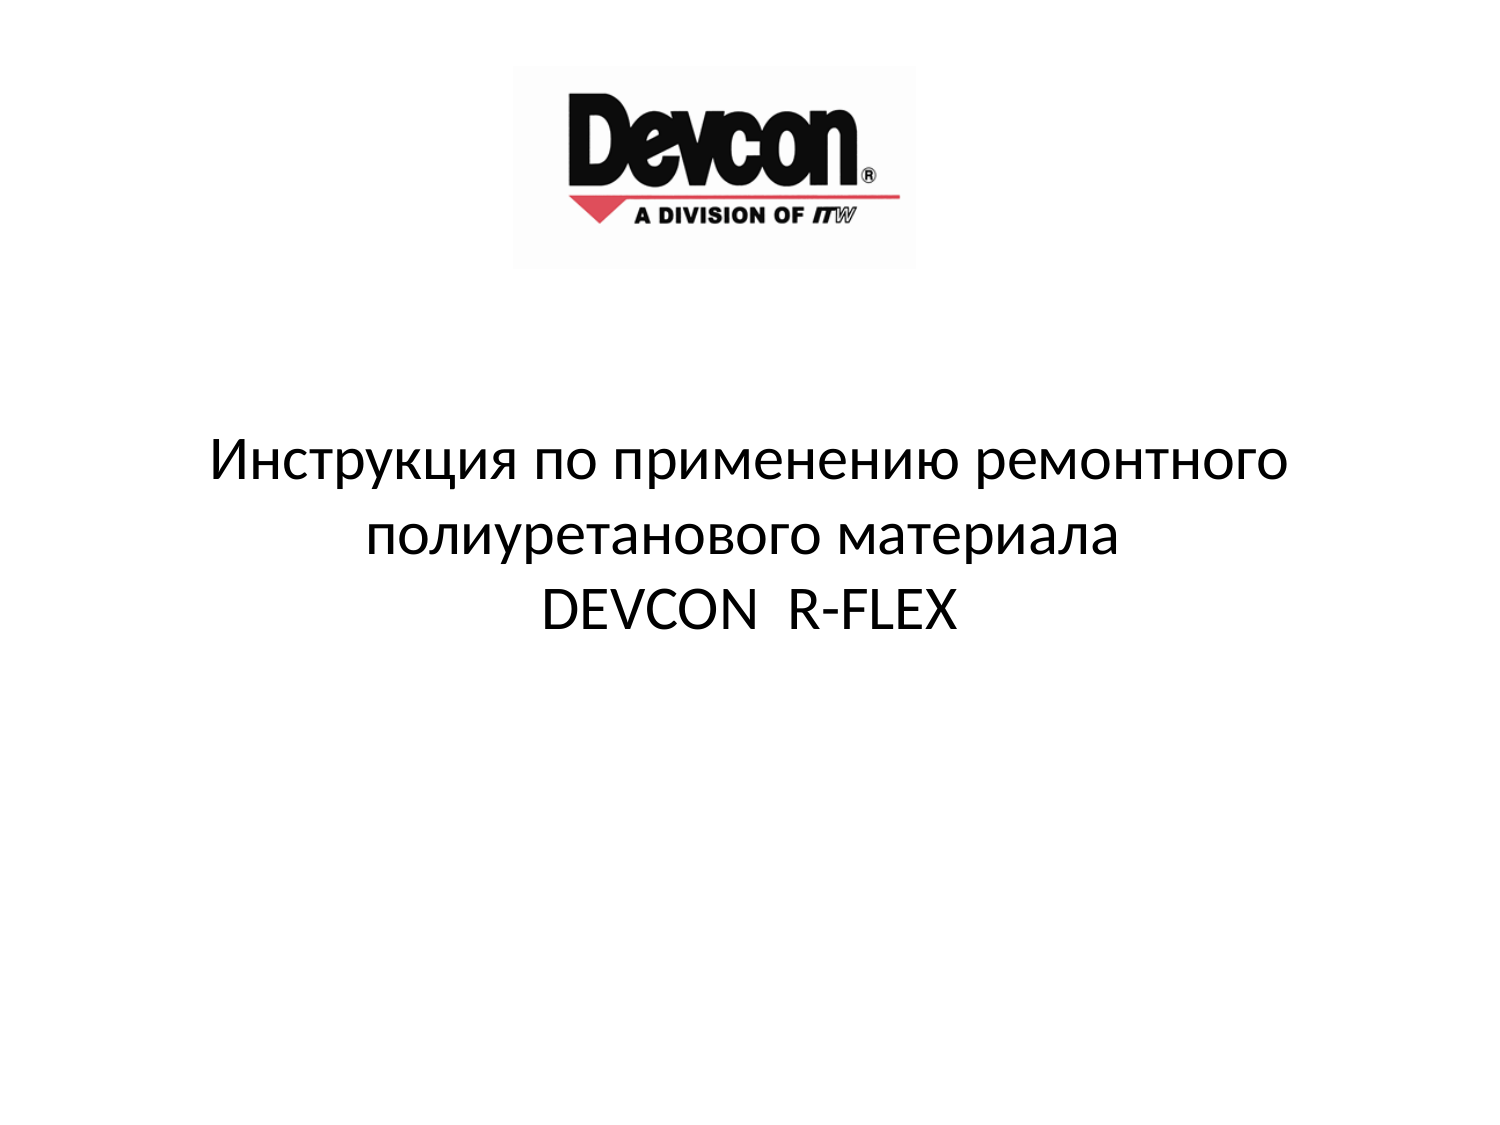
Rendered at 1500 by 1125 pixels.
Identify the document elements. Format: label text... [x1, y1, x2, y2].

picture [513, 66, 916, 269]
title Инструкция по применению ремонтного полиуретанового материала DEVCON R-FLEX [112, 408, 1388, 651]
